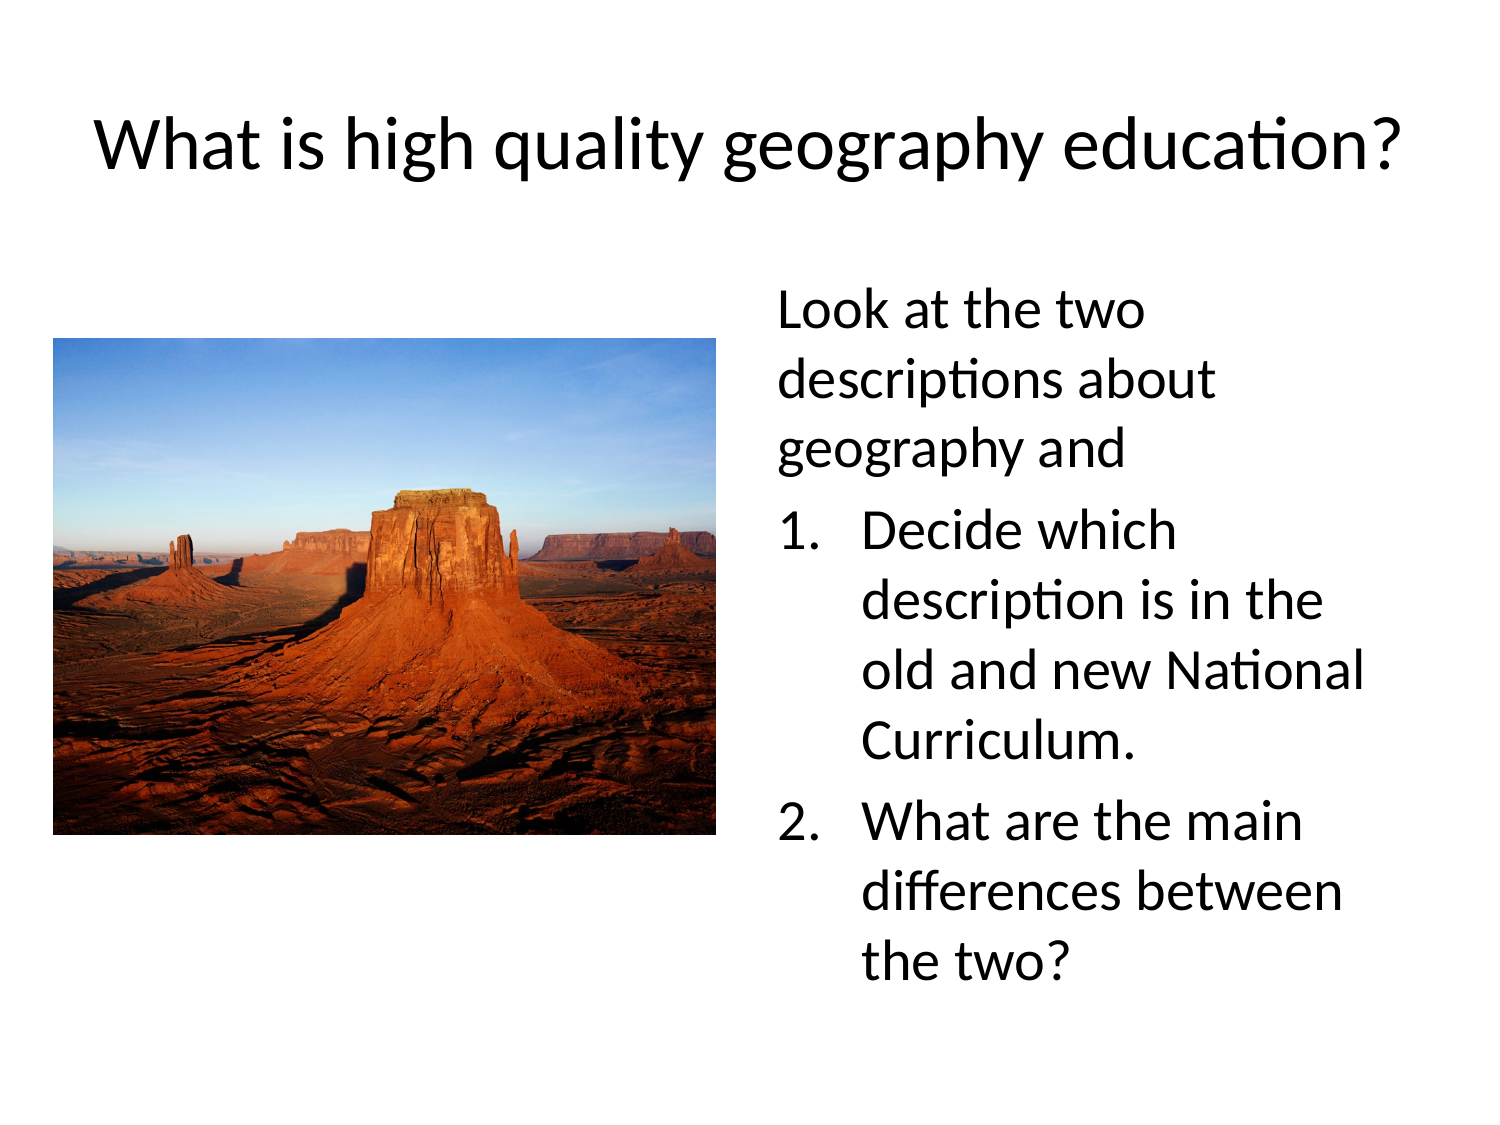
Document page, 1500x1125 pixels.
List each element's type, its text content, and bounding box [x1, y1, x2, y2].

title What is high quality geography education? [75, 45, 1425, 233]
list Look at the two descriptions about geography and Decide which description is in the old and new National Curriculum. What are the main differences between the two? [762, 262, 1425, 1005]
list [52, 337, 716, 836]
